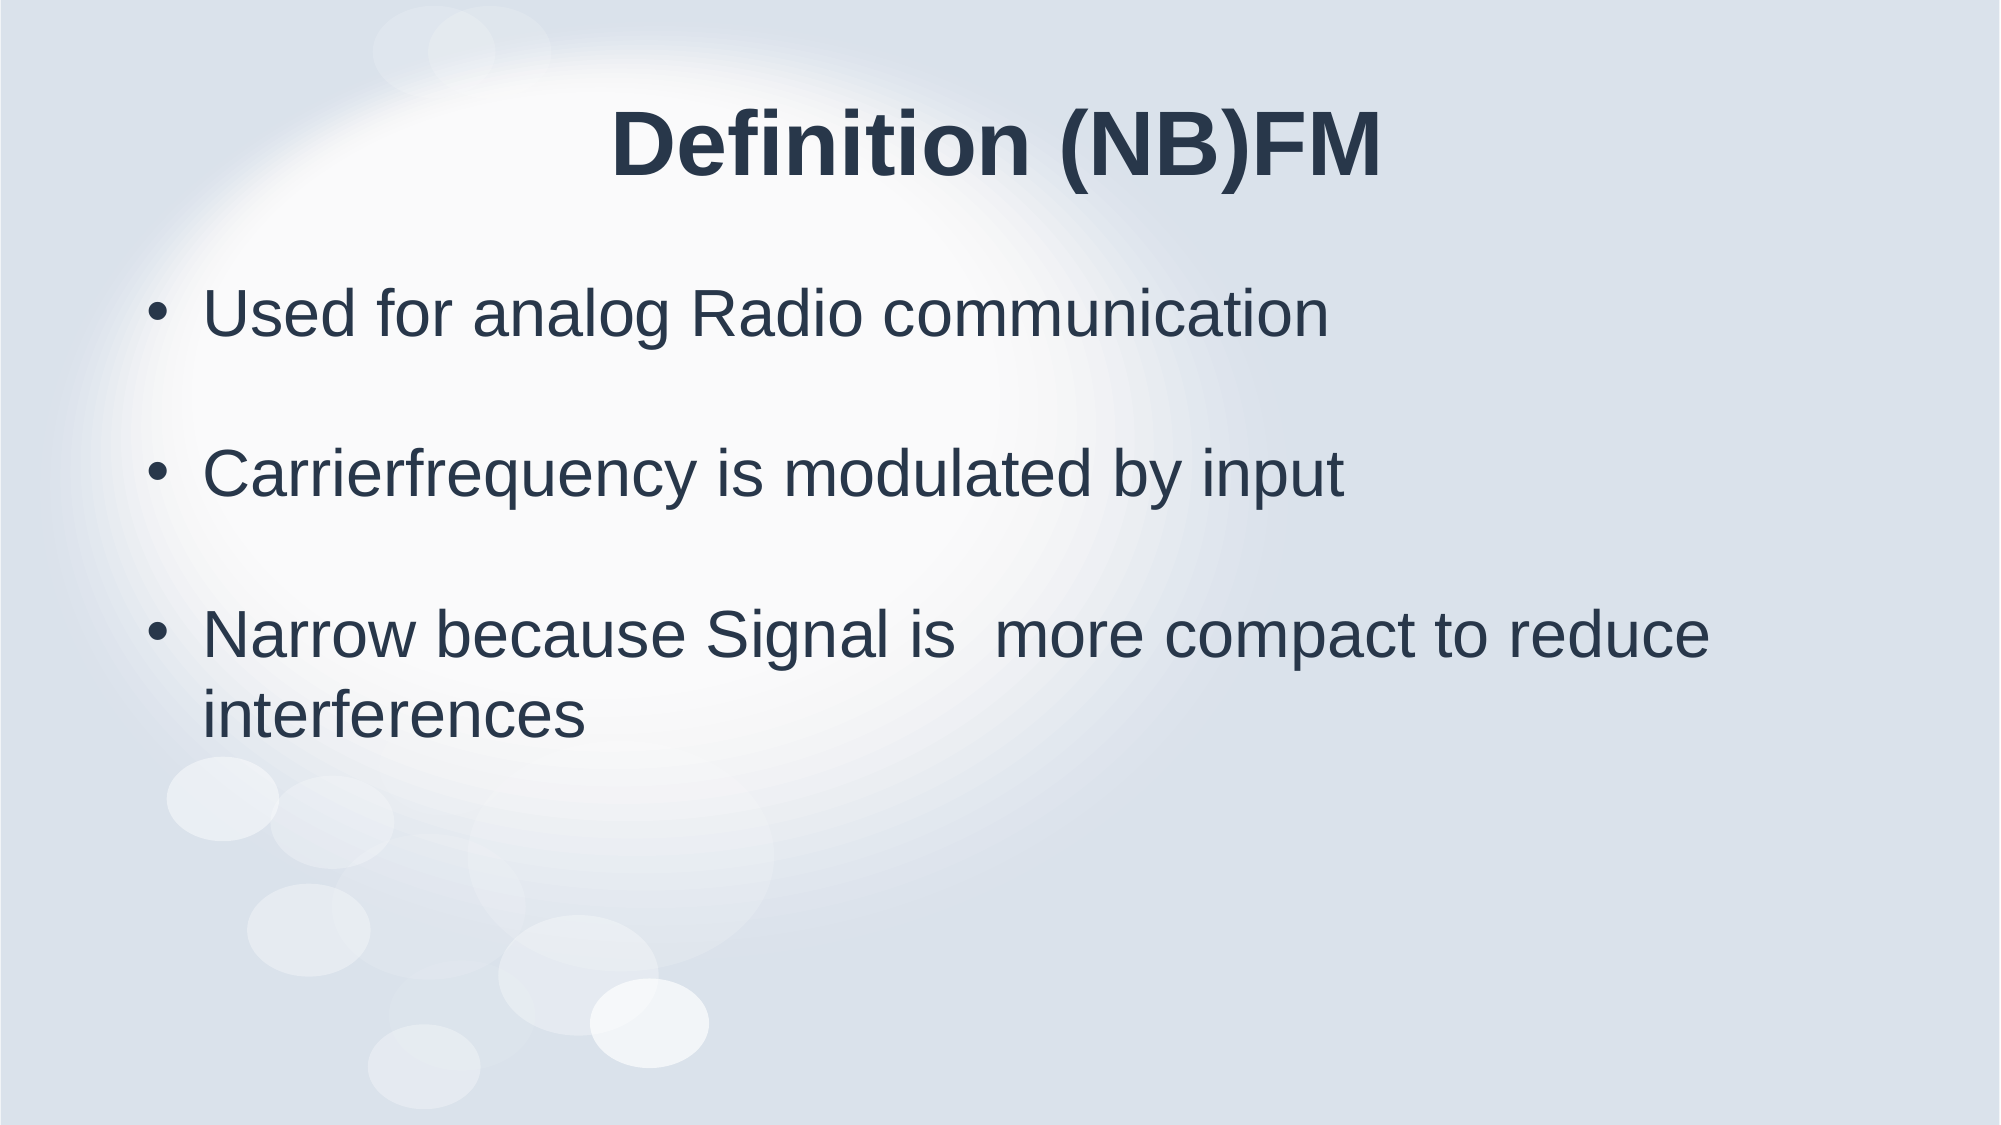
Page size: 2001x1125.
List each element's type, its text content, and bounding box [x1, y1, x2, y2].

title Definition (NB)FM [129, 45, 1867, 233]
list Used for analog Radio communication Carrierfrequency is modulated by input Narrow because Signal is more compact to reduce interferences [131, 262, 1867, 1005]
